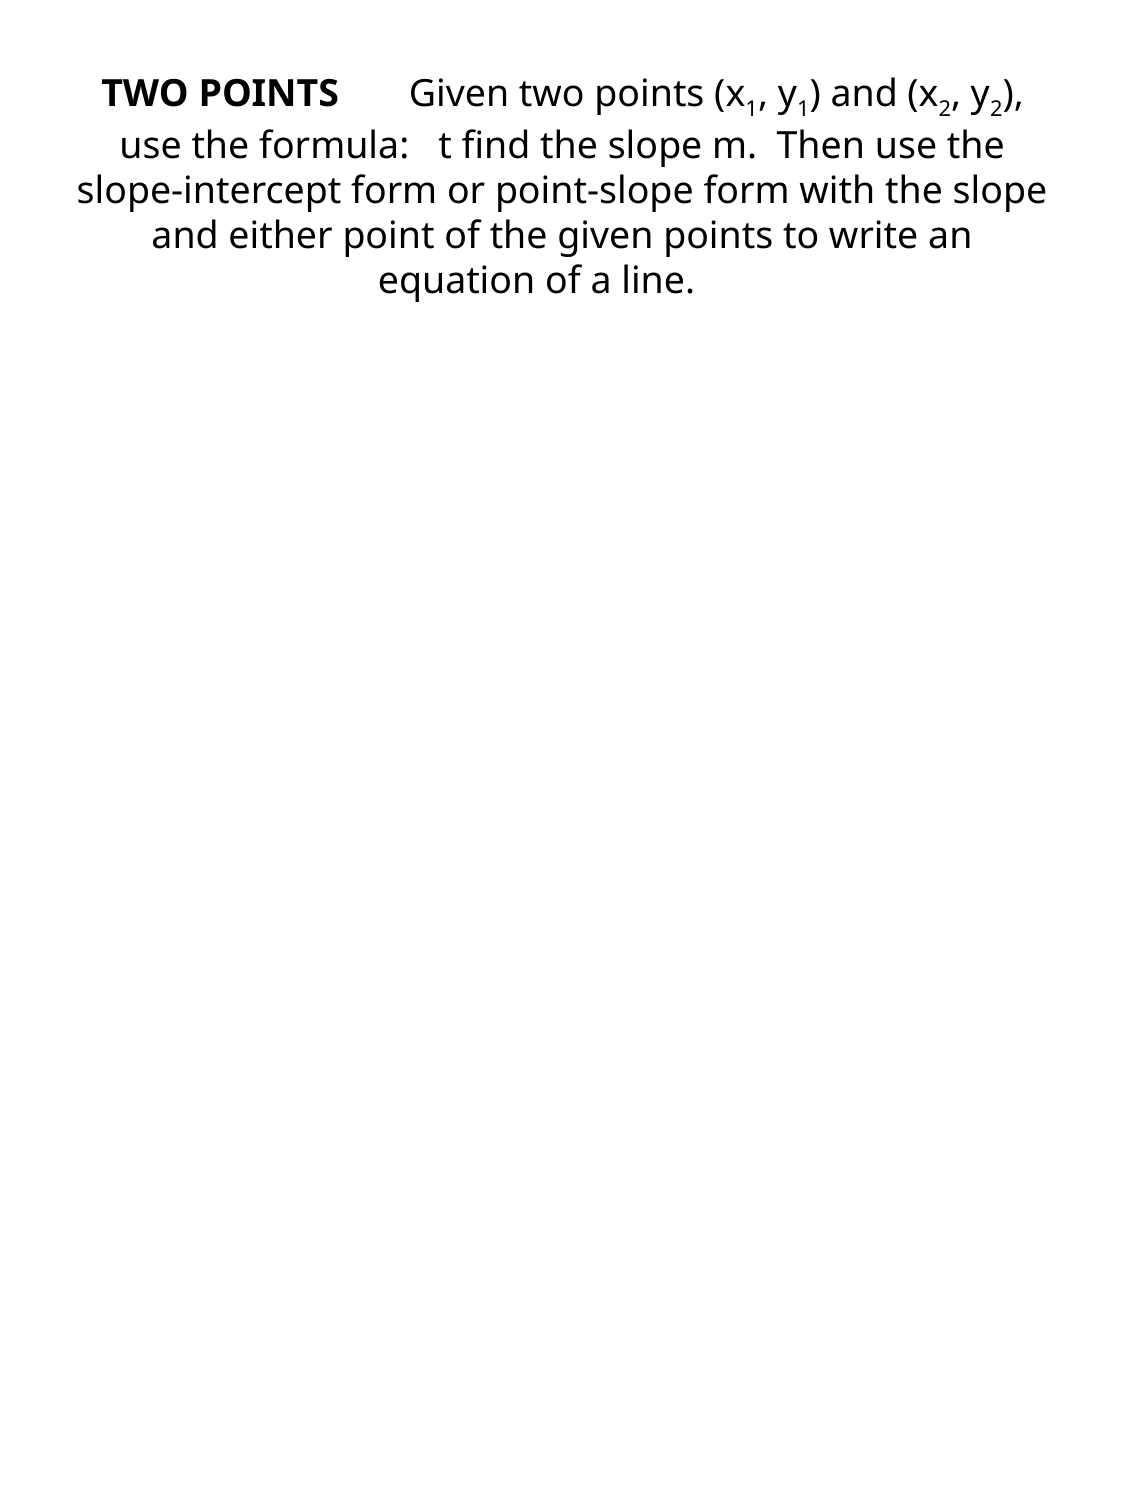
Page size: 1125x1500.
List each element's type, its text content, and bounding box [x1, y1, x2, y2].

title TWO POINTS Given two points (x1, y1) and (x2, y2), use the formula: t find the slope m. Then use the slope-intercept form or point-slope form with the slope and either point of the given points to write an equation of a line. [56, 60, 1069, 310]
